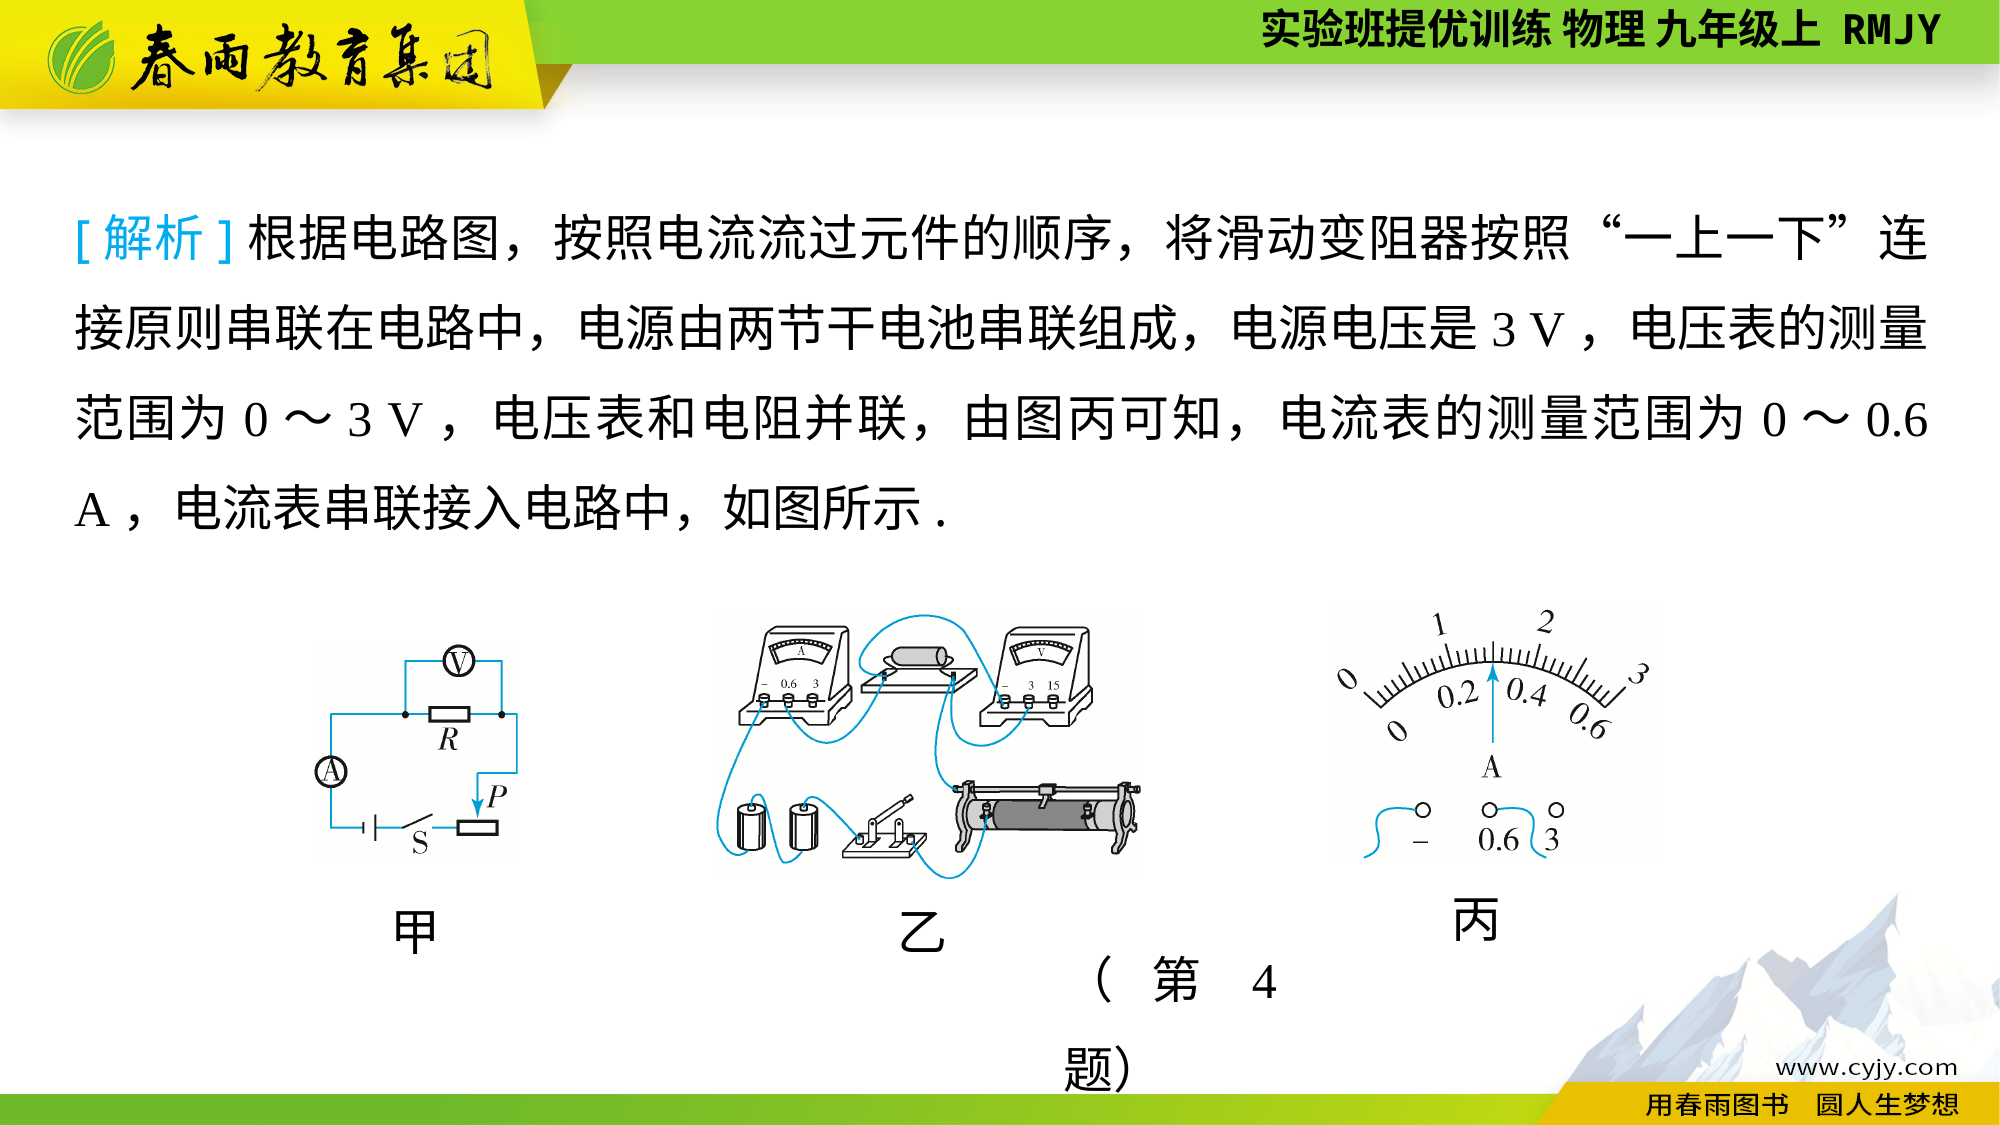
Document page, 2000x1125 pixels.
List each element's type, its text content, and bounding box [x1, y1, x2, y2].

text_box 丙 [1436, 869, 1517, 956]
list [解析]根据电路图，按照电流流过元件的顺序，将滑动变阻器按照“一上一下”连接原则串联在电路中，电源由两节干电池串联组成，电源电压是3 V，电压表的测量范围为0～3 V，电压表和电阻并联，由图丙可知，电流表的测量范围为0～0.6 A，电流表串联接入电路中，如图所示. [59, 168, 1944, 536]
text_box 乙 [882, 887, 964, 968]
text_box （第4题） [1048, 910, 1304, 1016]
picture [0, 0, 2000, 1125]
text_box 甲 [375, 872, 456, 968]
